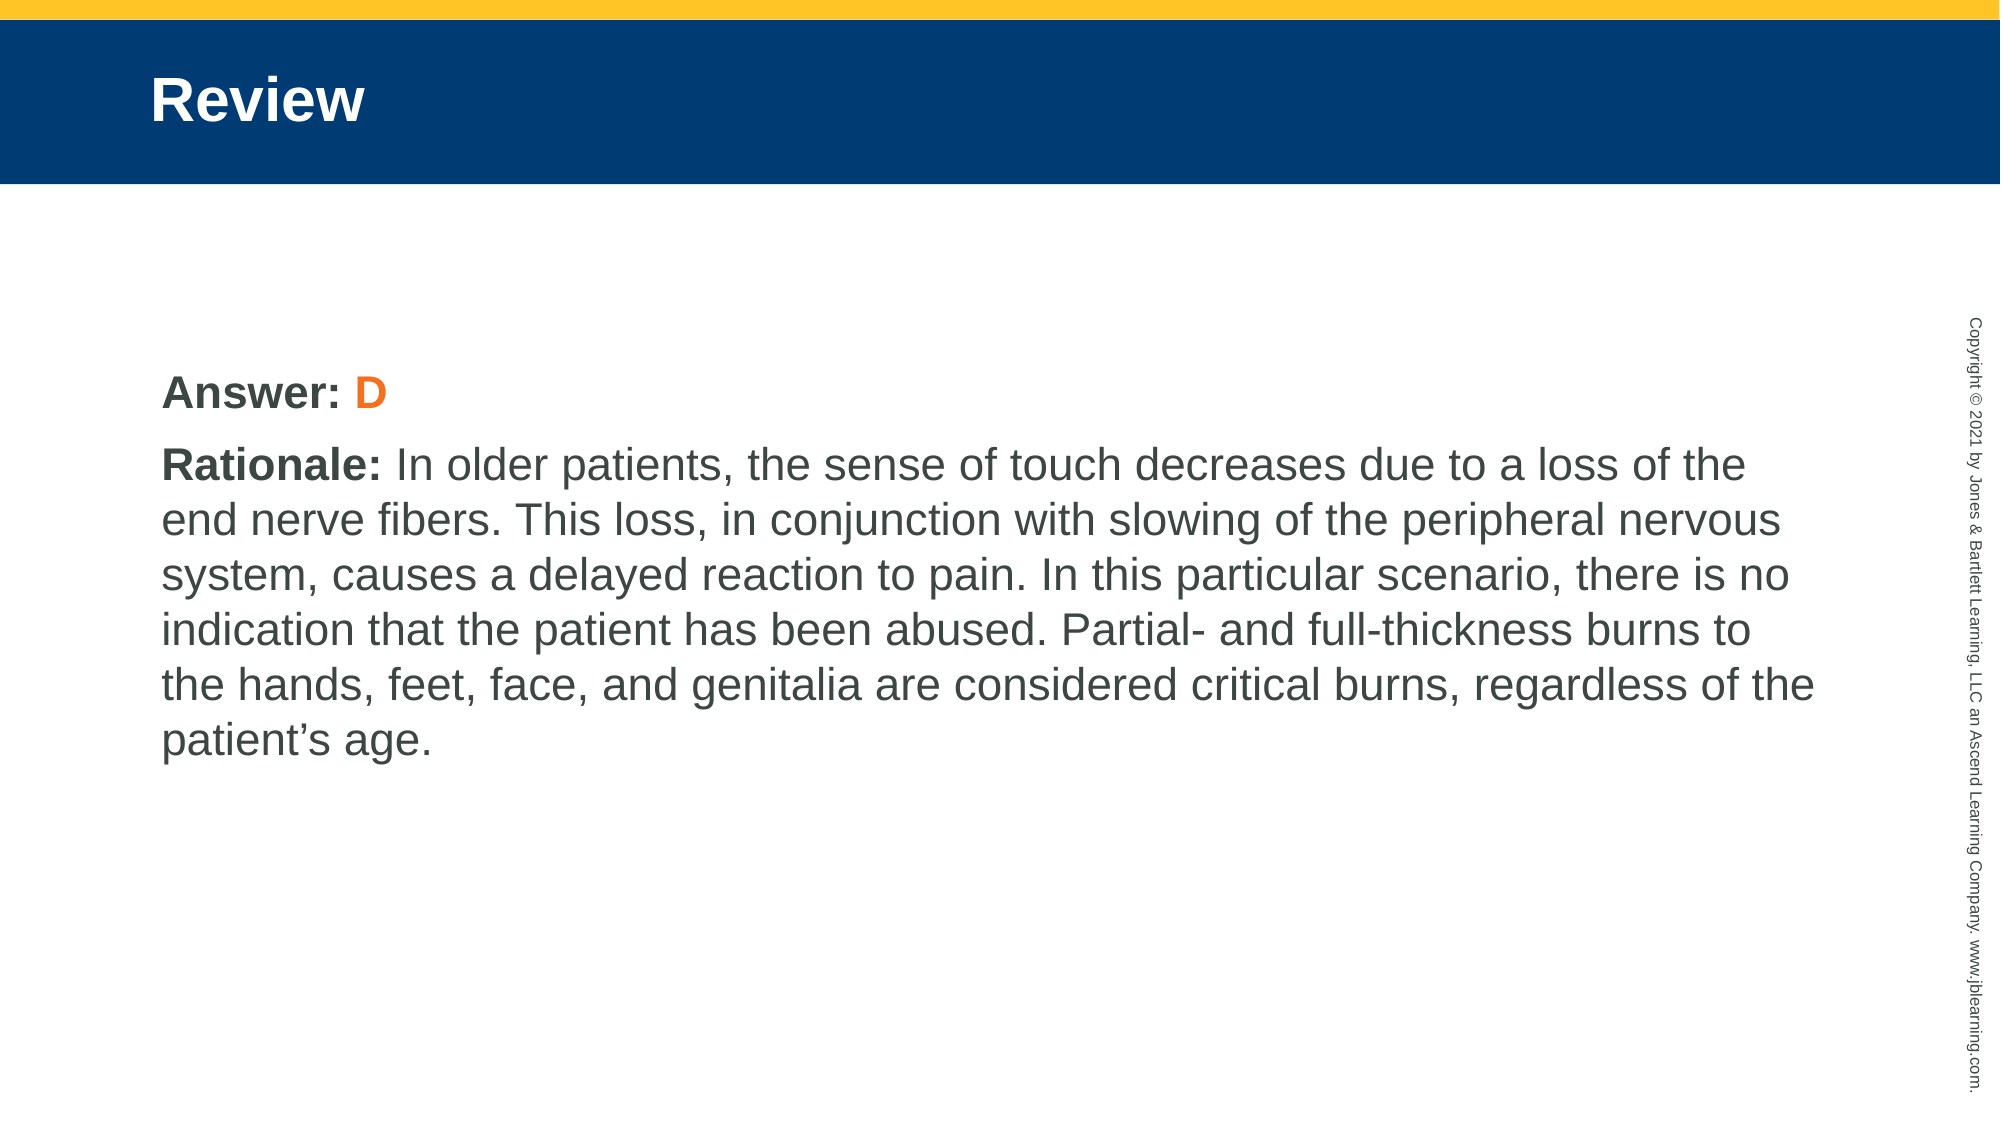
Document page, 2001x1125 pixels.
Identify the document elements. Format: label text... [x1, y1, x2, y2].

list Answer: D Rationale: In older patients, the sense of touch decreases due to a loss of the end nerve fibers. This loss, in conjunction with slowing of the peripheral nervous system, causes a delayed reaction to pain. In this particular scenario, there is no indication that the patient has been abused. Partial- and full-thickness burns to the hands, feet, face, and genitalia are considered critical burns, regardless of the patient’s age. [146, 361, 1859, 1016]
title Review [0, 19, 2000, 185]
